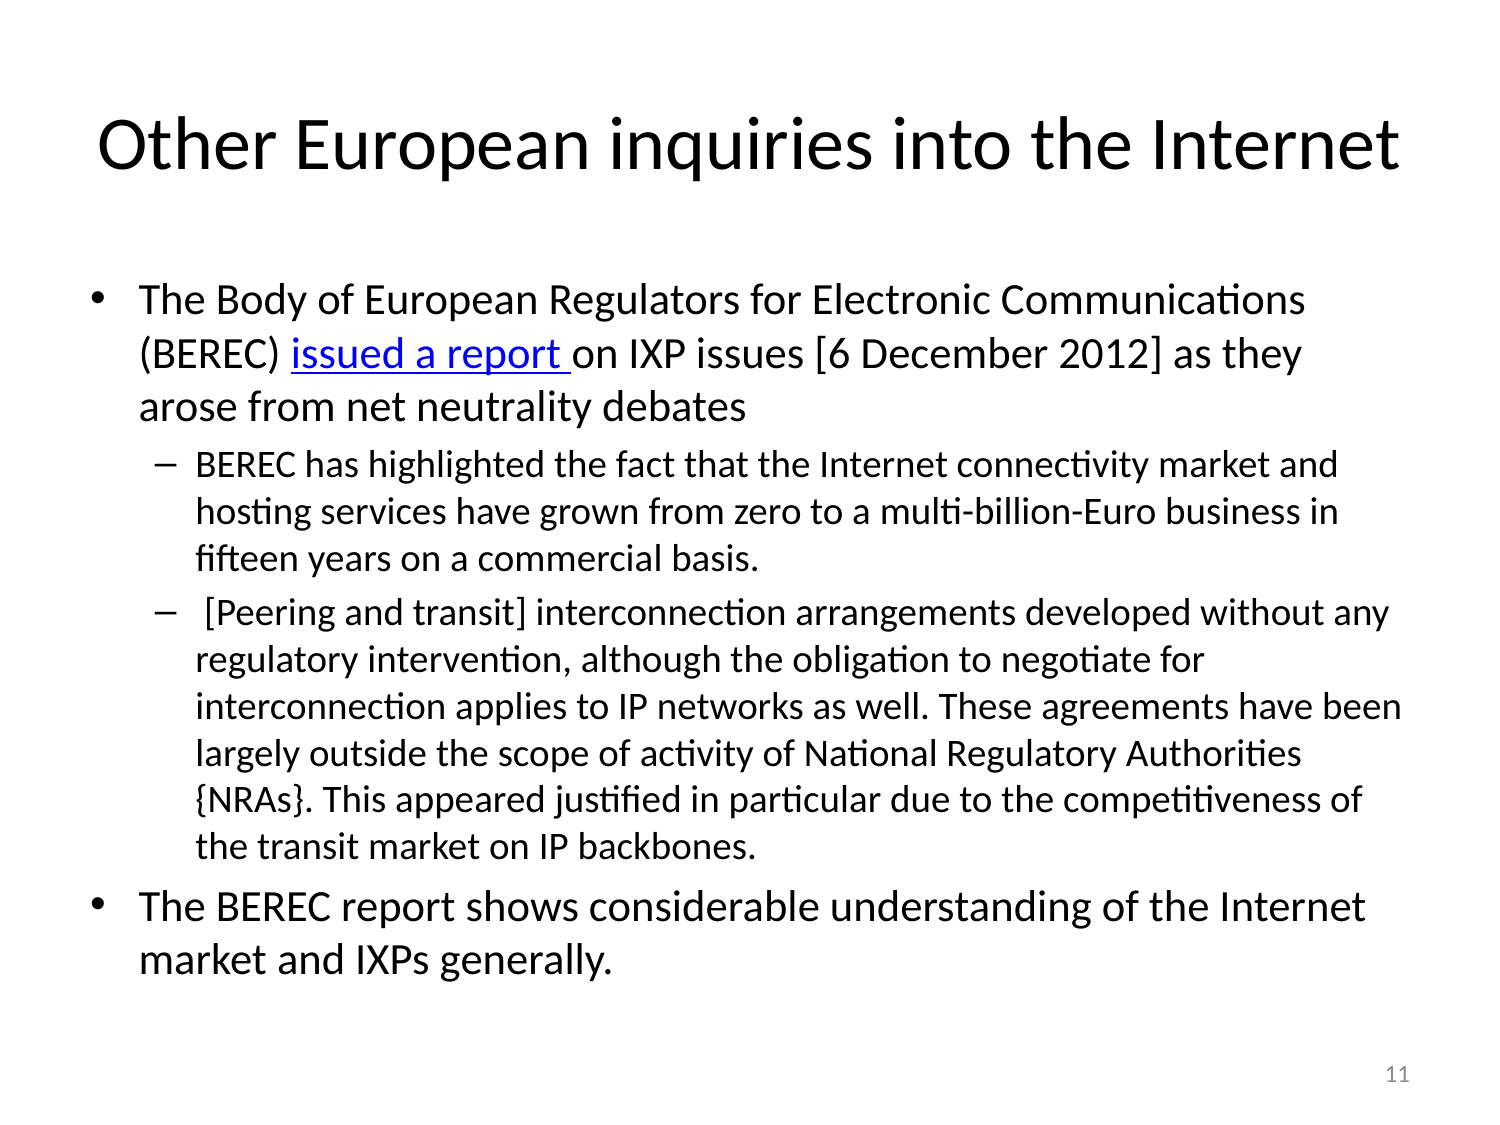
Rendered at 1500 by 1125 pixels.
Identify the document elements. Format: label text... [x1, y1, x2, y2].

title Other European inquiries into the Internet [75, 45, 1425, 233]
slide_number 11 [1074, 1042, 1425, 1103]
list The Body of European Regulators for Electronic Communications (BEREC) issued a report on IXP issues [6 December 2012] as they arose from net neutrality debates BEREC has highlighted the fact that the Internet connectivity market and hosting services have grown from zero to a multi-billion-Euro business in fifteen years on a commercial basis. [Peering and transit] interconnection arrangements developed without any regulatory intervention, although the obligation to negotiate for interconnection applies to IP networks as well. These agreements have been largely outside the scope of activity of National Regulatory Authorities {NRAs}. This appeared justified in particular due to the competitiveness of the transit market on IP backbones. The BEREC report shows considerable understanding of the Internet market and IXPs generally. [75, 262, 1425, 1005]
